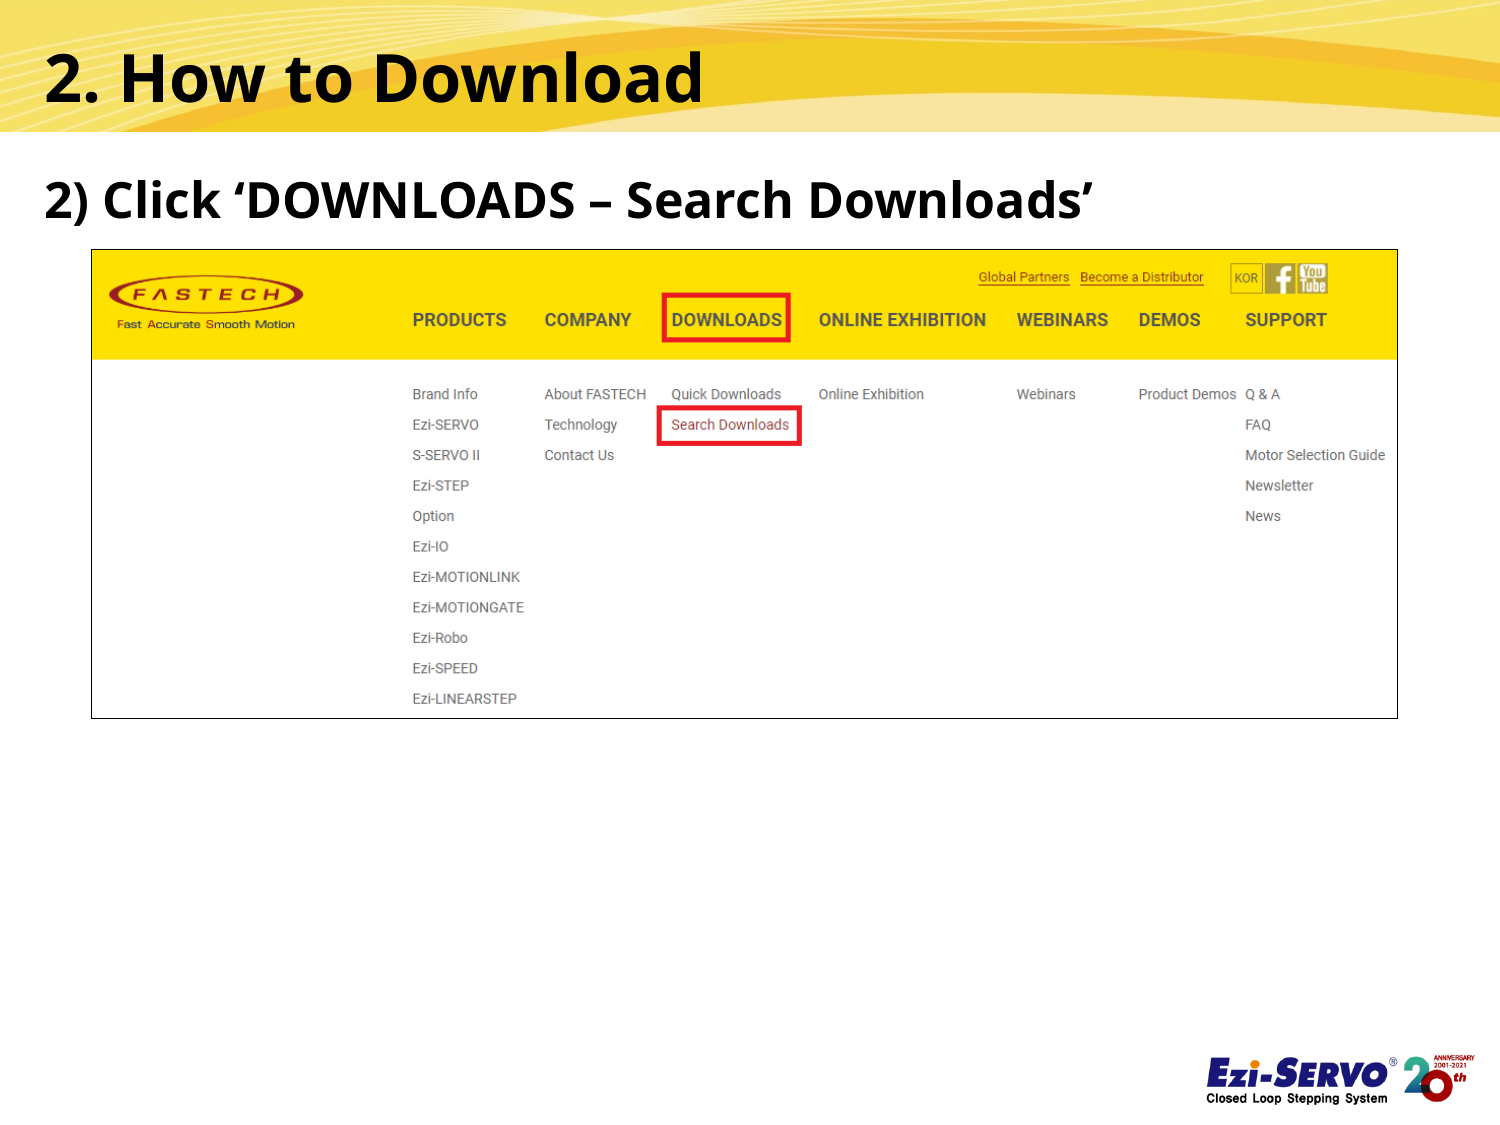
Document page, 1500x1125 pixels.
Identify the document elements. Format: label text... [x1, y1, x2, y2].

list 2) Click ‘DOWNLOADS – Search Downloads’ [29, 149, 1459, 1024]
title 2. How to Download [29, 19, 1425, 132]
picture [1202, 1047, 1482, 1113]
picture [90, 248, 1398, 720]
picture [0, 0, 1500, 132]
